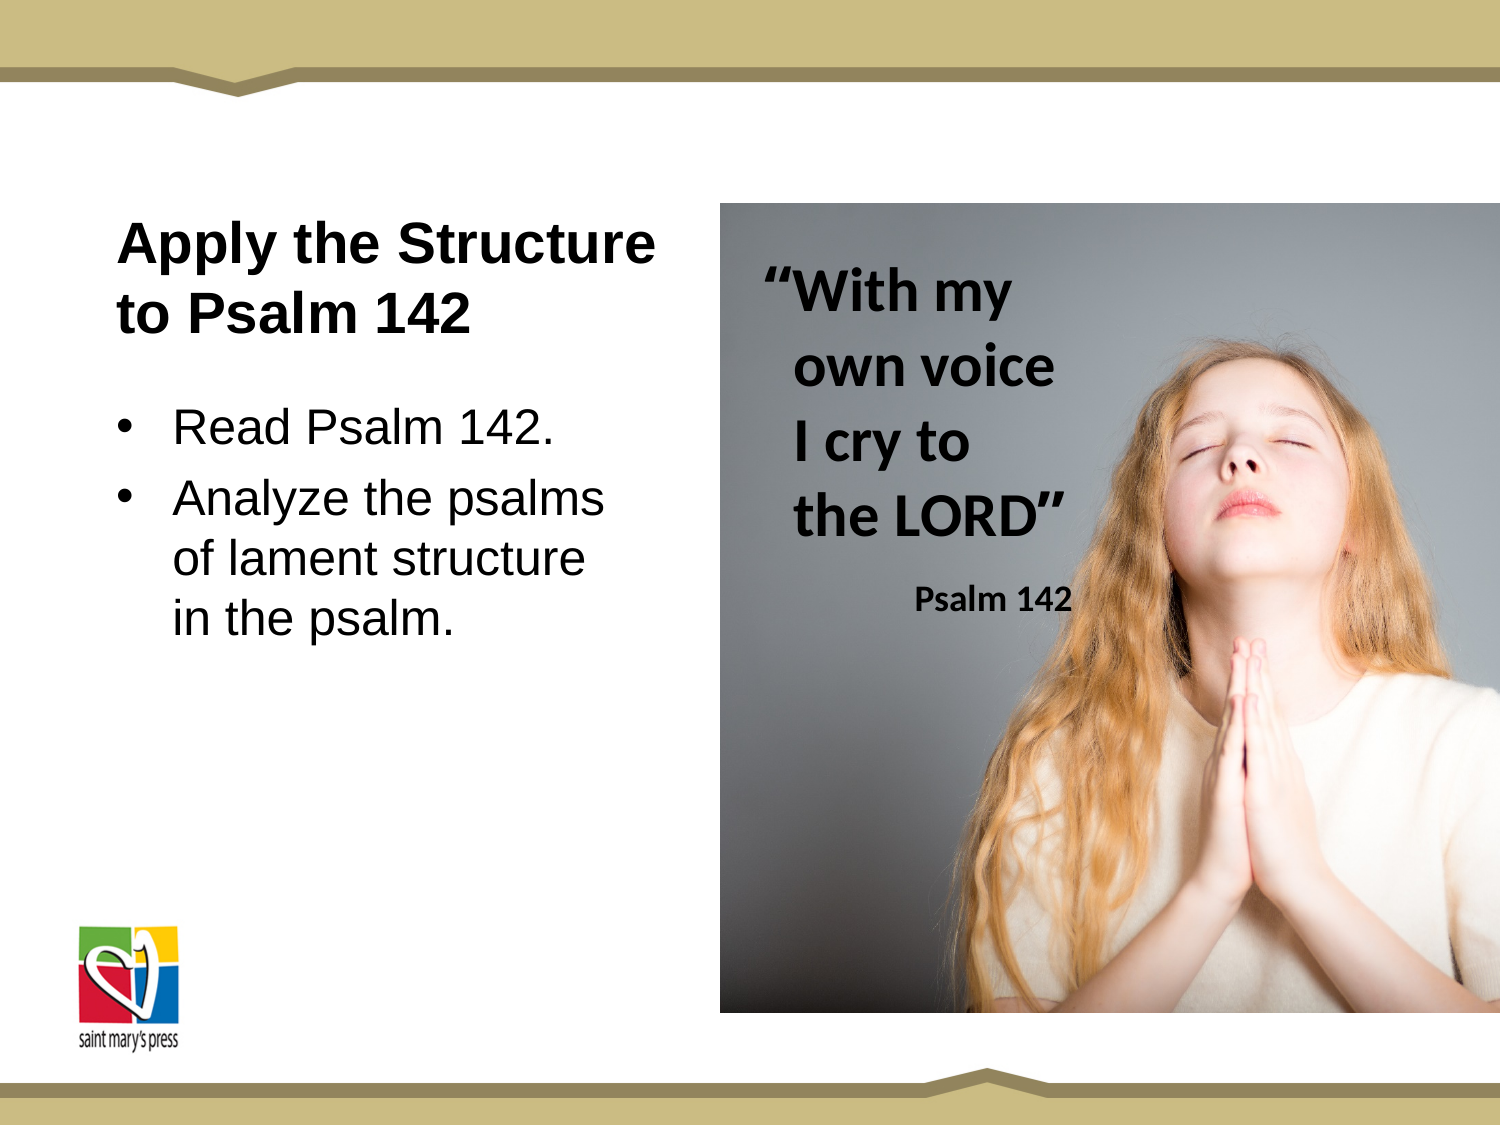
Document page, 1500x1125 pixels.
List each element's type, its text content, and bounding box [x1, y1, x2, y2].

list Read Psalm 142. Analyze the psalms of lament structure in the psalm. [101, 387, 650, 1105]
picture [0, 0, 1500, 1125]
title Apply the Structure to Psalm 142 [101, 187, 752, 363]
